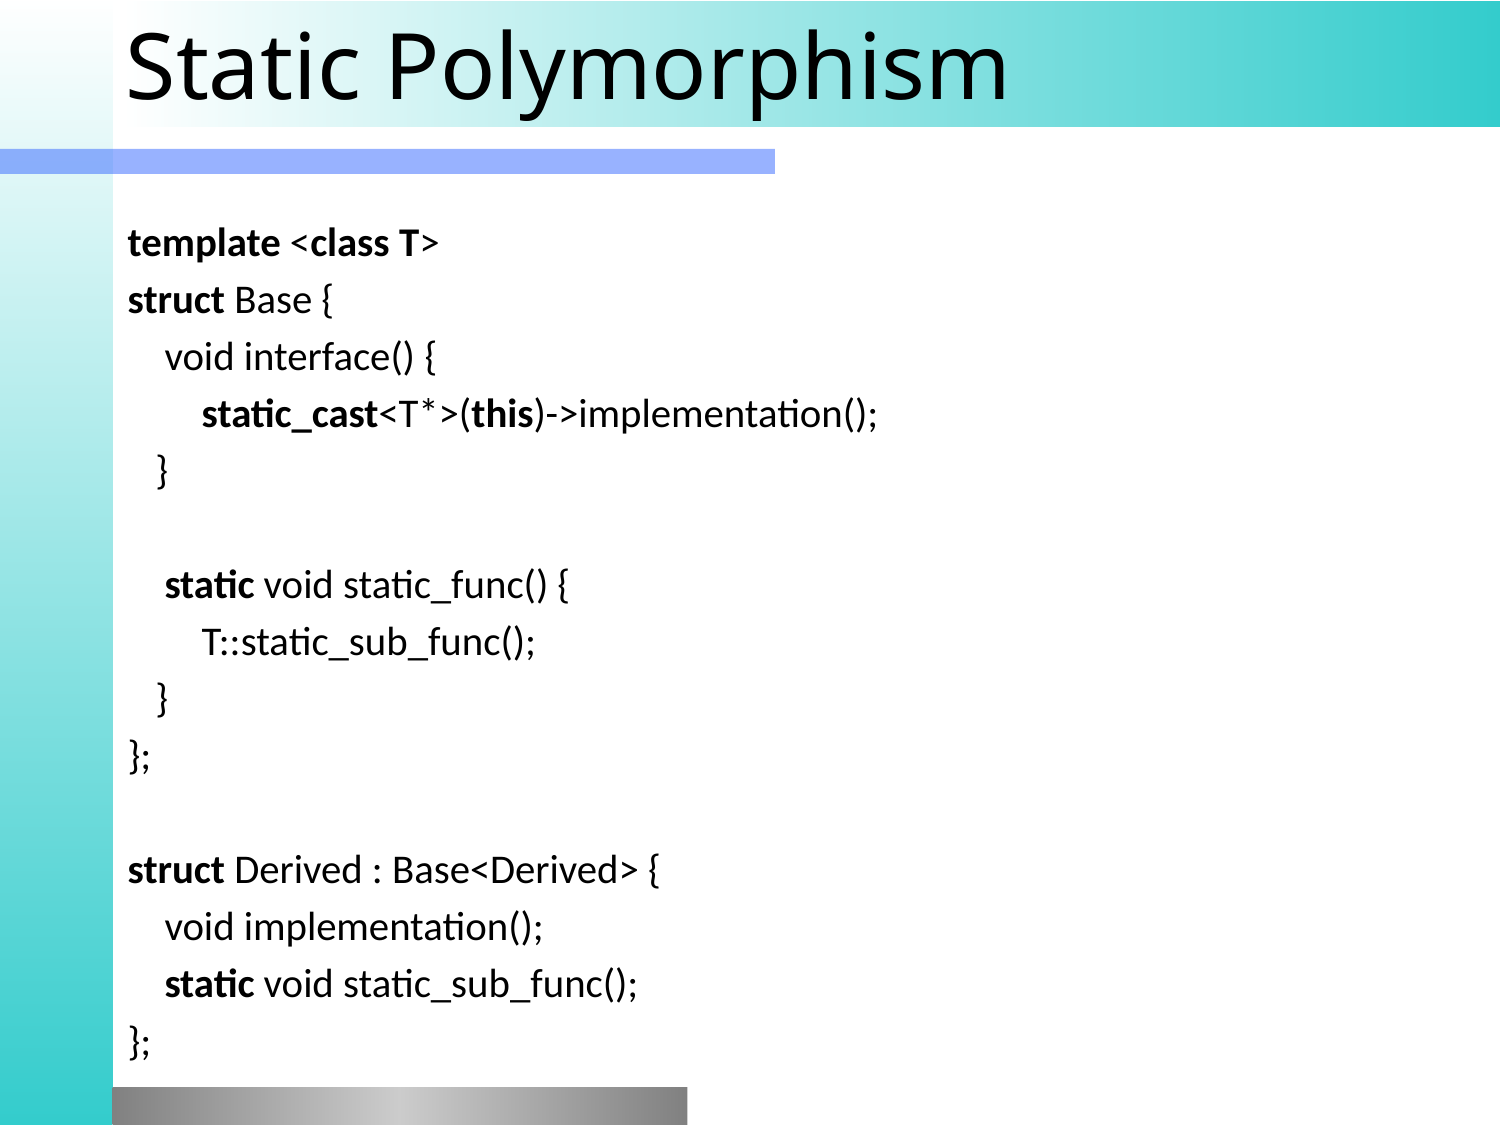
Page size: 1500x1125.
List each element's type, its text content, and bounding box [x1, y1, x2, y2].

title Static Polymorphism [110, 0, 1500, 126]
list template <class T> struct Base { void interface() { static_cast<T*>(this)->implementation(); } static void static_func() { T::static_sub_func(); } }; struct Derived : Base<Derived> { void implementation(); static void static_sub_func(); }; [112, 207, 1388, 1073]
